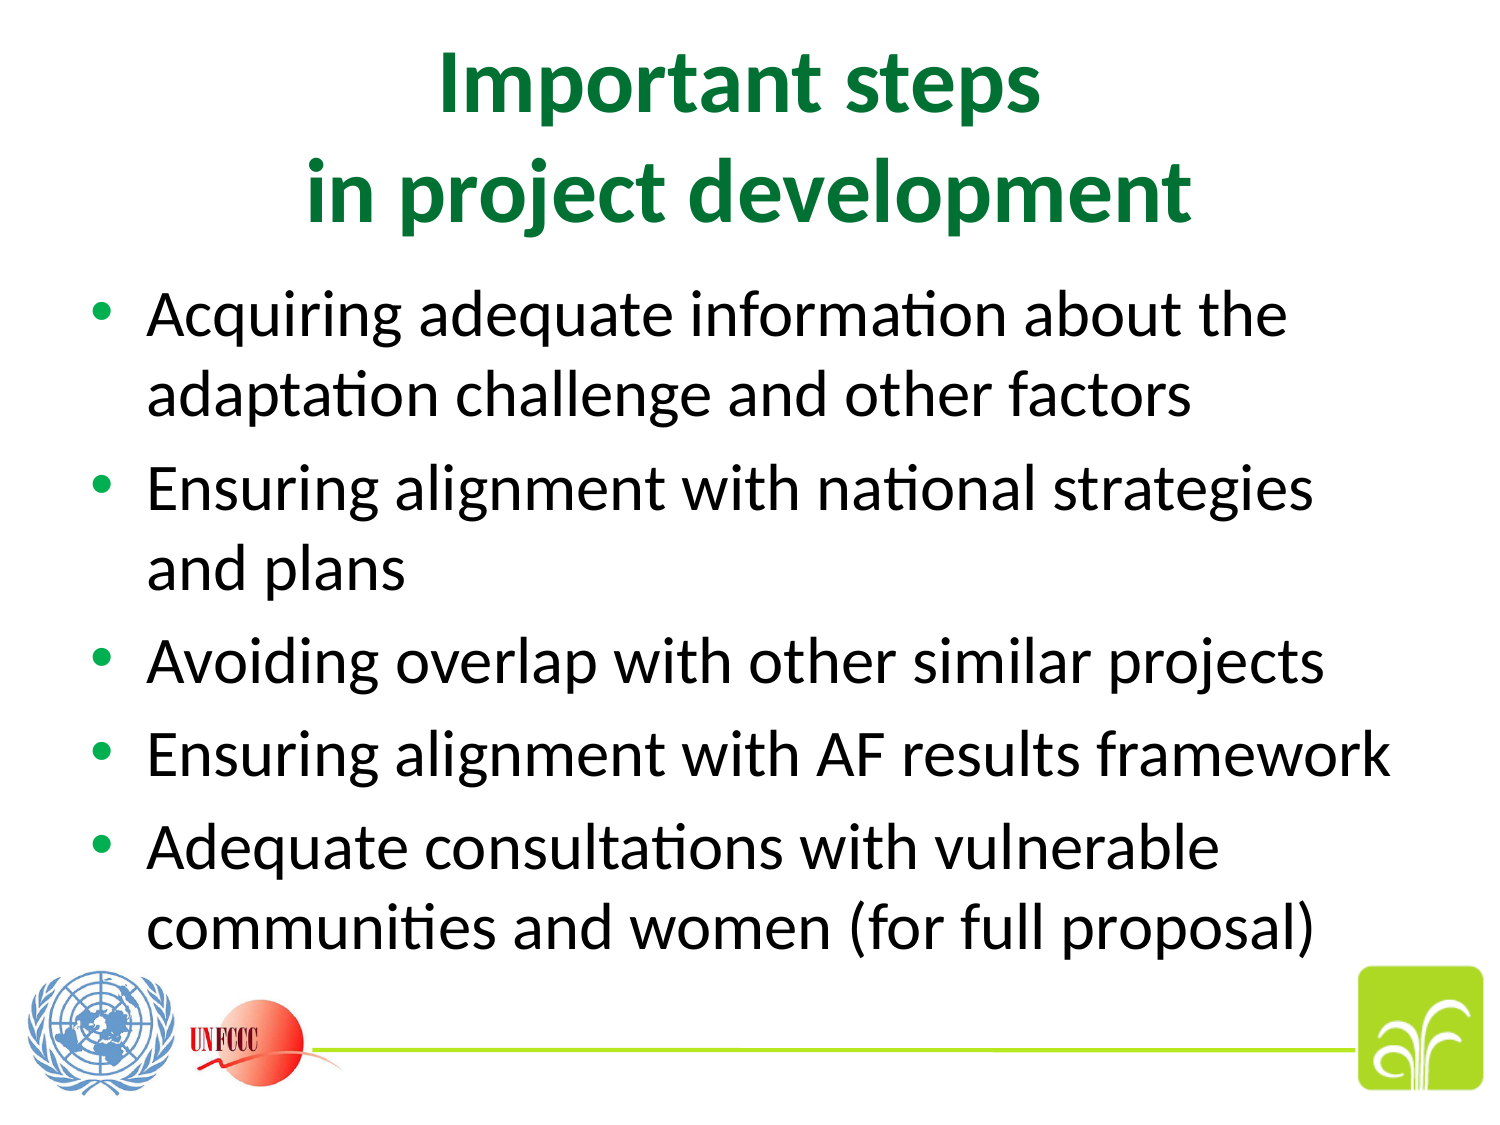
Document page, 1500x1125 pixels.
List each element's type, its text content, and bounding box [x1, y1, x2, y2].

title Important steps in project development [74, 37, 1426, 226]
list Acquiring adequate information about the adaptation challenge and other factors Ensuring alignment with national strategies and plans Avoiding overlap with other similar projects Ensuring alignment with AF results framework Adequate consultations with vulnerable communities and women (for full proposal) [74, 262, 1438, 1006]
picture [1324, 948, 1500, 1105]
picture [24, 962, 351, 1106]
